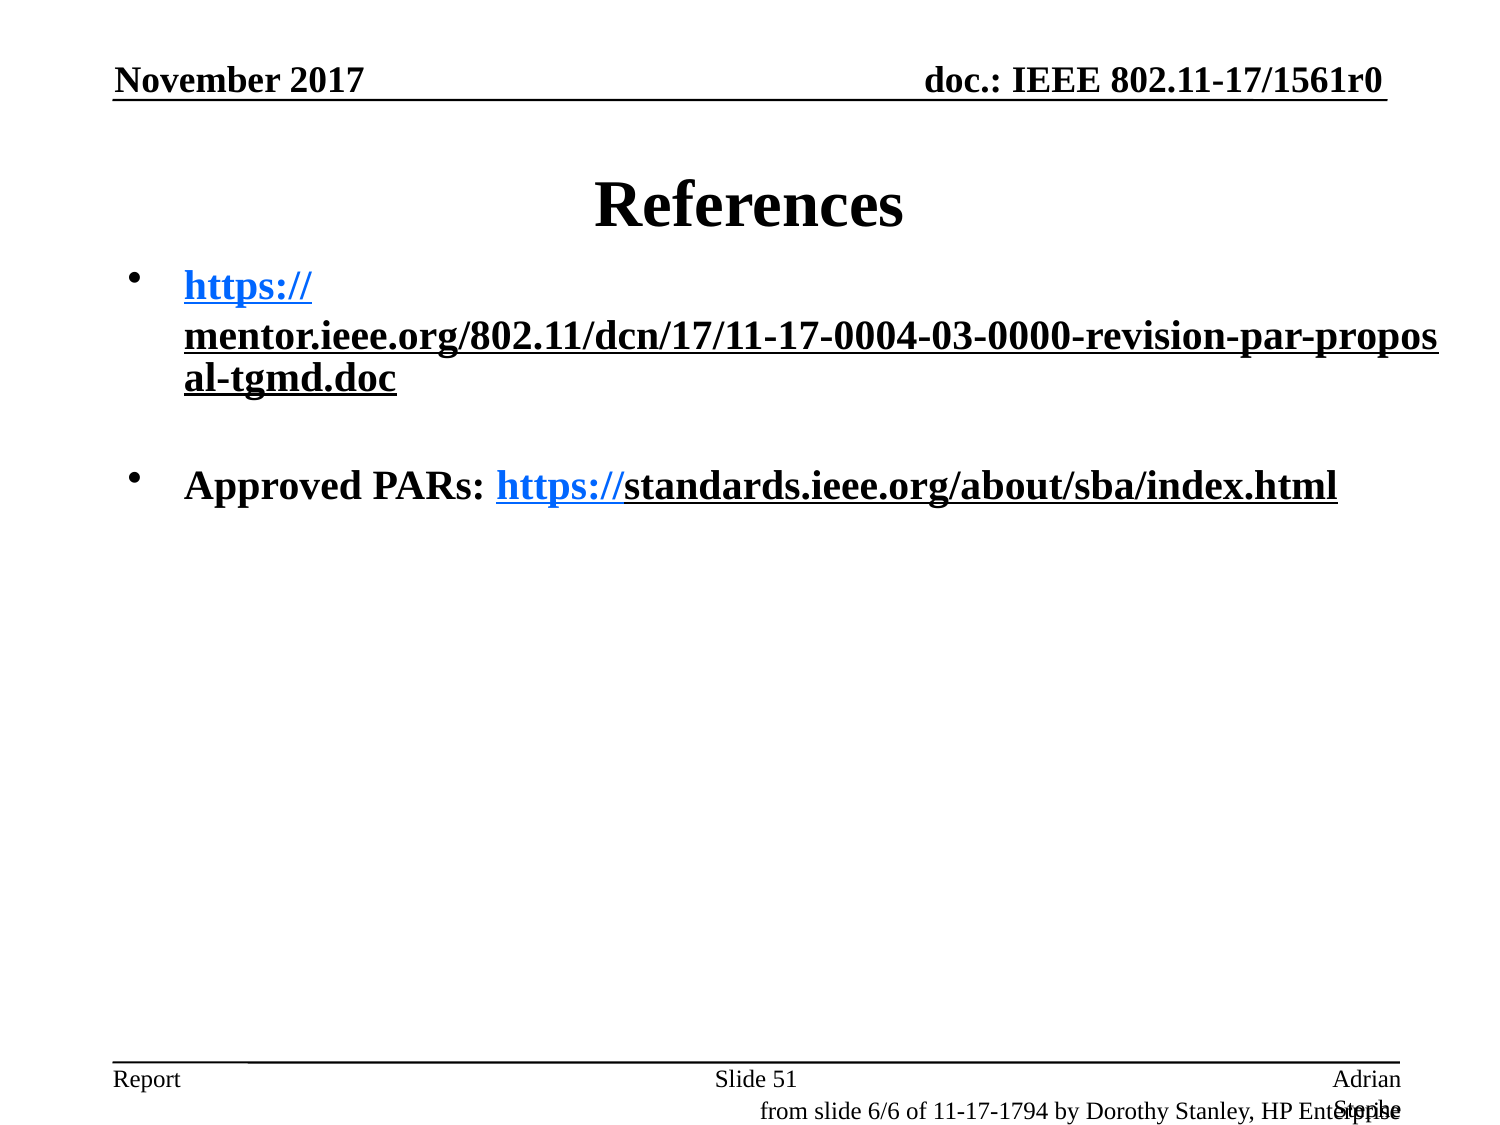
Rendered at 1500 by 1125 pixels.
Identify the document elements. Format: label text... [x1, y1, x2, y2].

slide_number Slide 51 [711, 1061, 801, 1093]
text_box from slide 6/6 of 11-17-1794 by Dorothy Stanley, HP Enterprise [343, 1087, 1417, 1125]
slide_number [114, 54, 374, 101]
list https://mentor.ieee.org/802.11/dcn/17/11-17-0004-03-0000-revision-par-proposal-tgmd.doc Approved PARs: https://standards.ieee.org/about/sba/index.html [112, 249, 1463, 1125]
title References [112, 112, 1388, 249]
